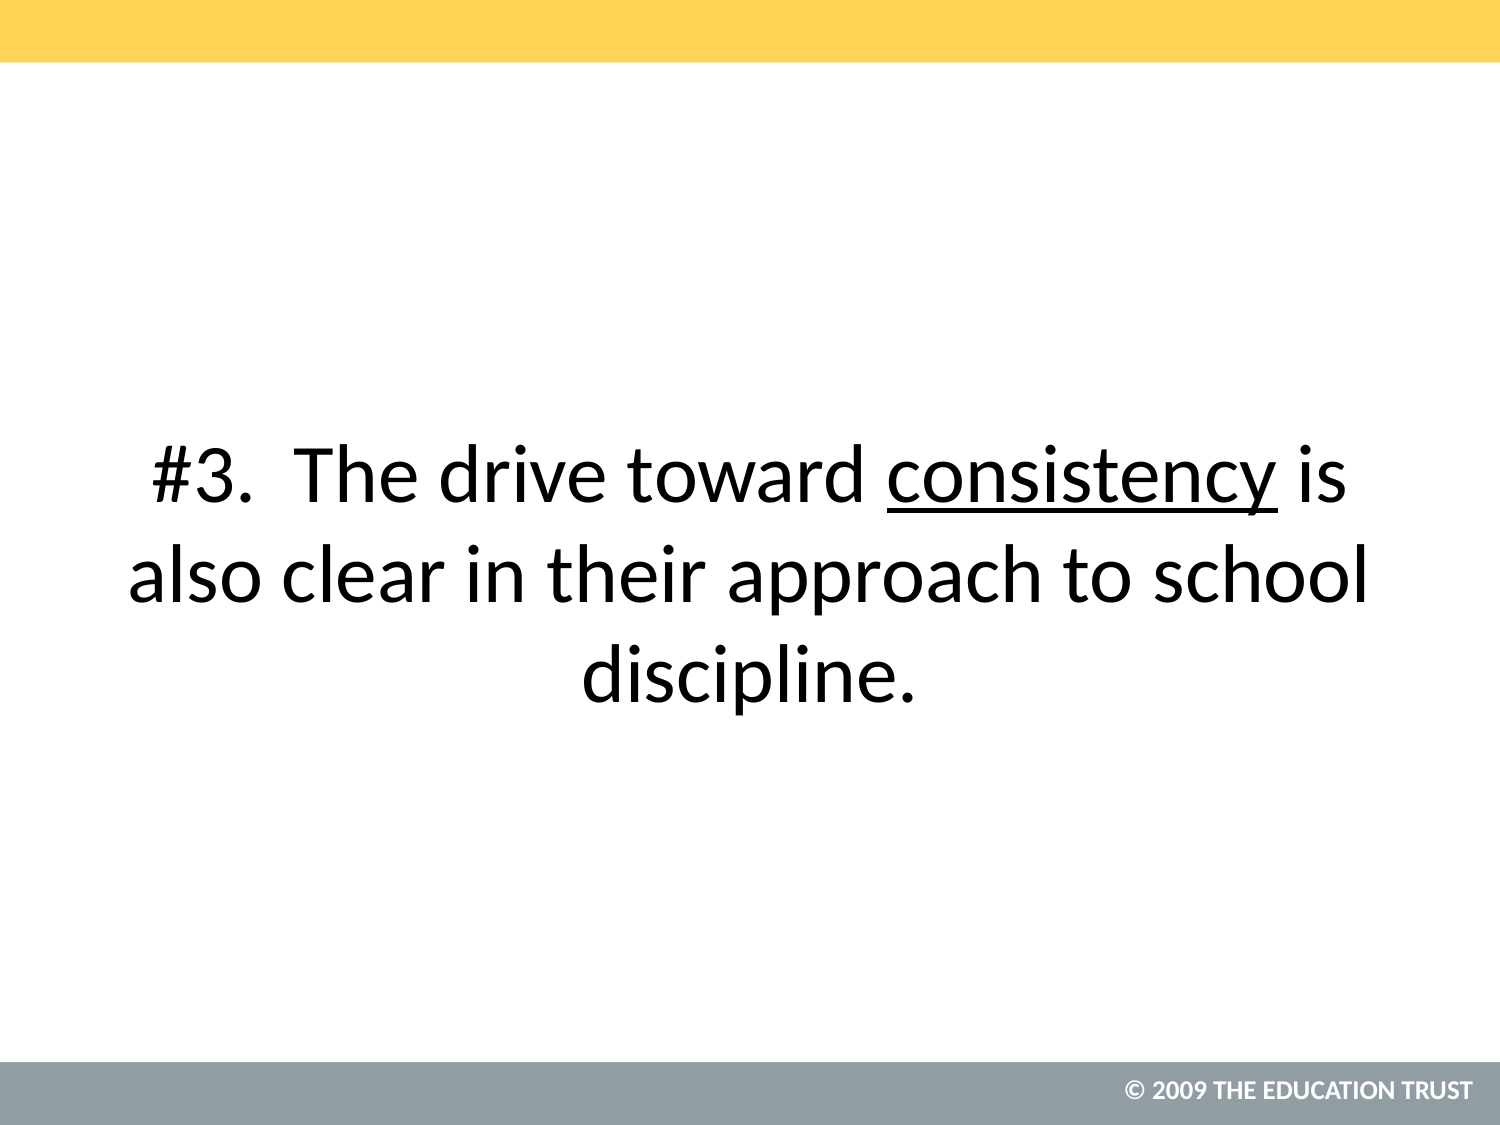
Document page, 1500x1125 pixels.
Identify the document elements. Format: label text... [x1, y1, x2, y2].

title #3. The drive toward consistency is also clear in their approach to school discipline. [112, 274, 1388, 863]
